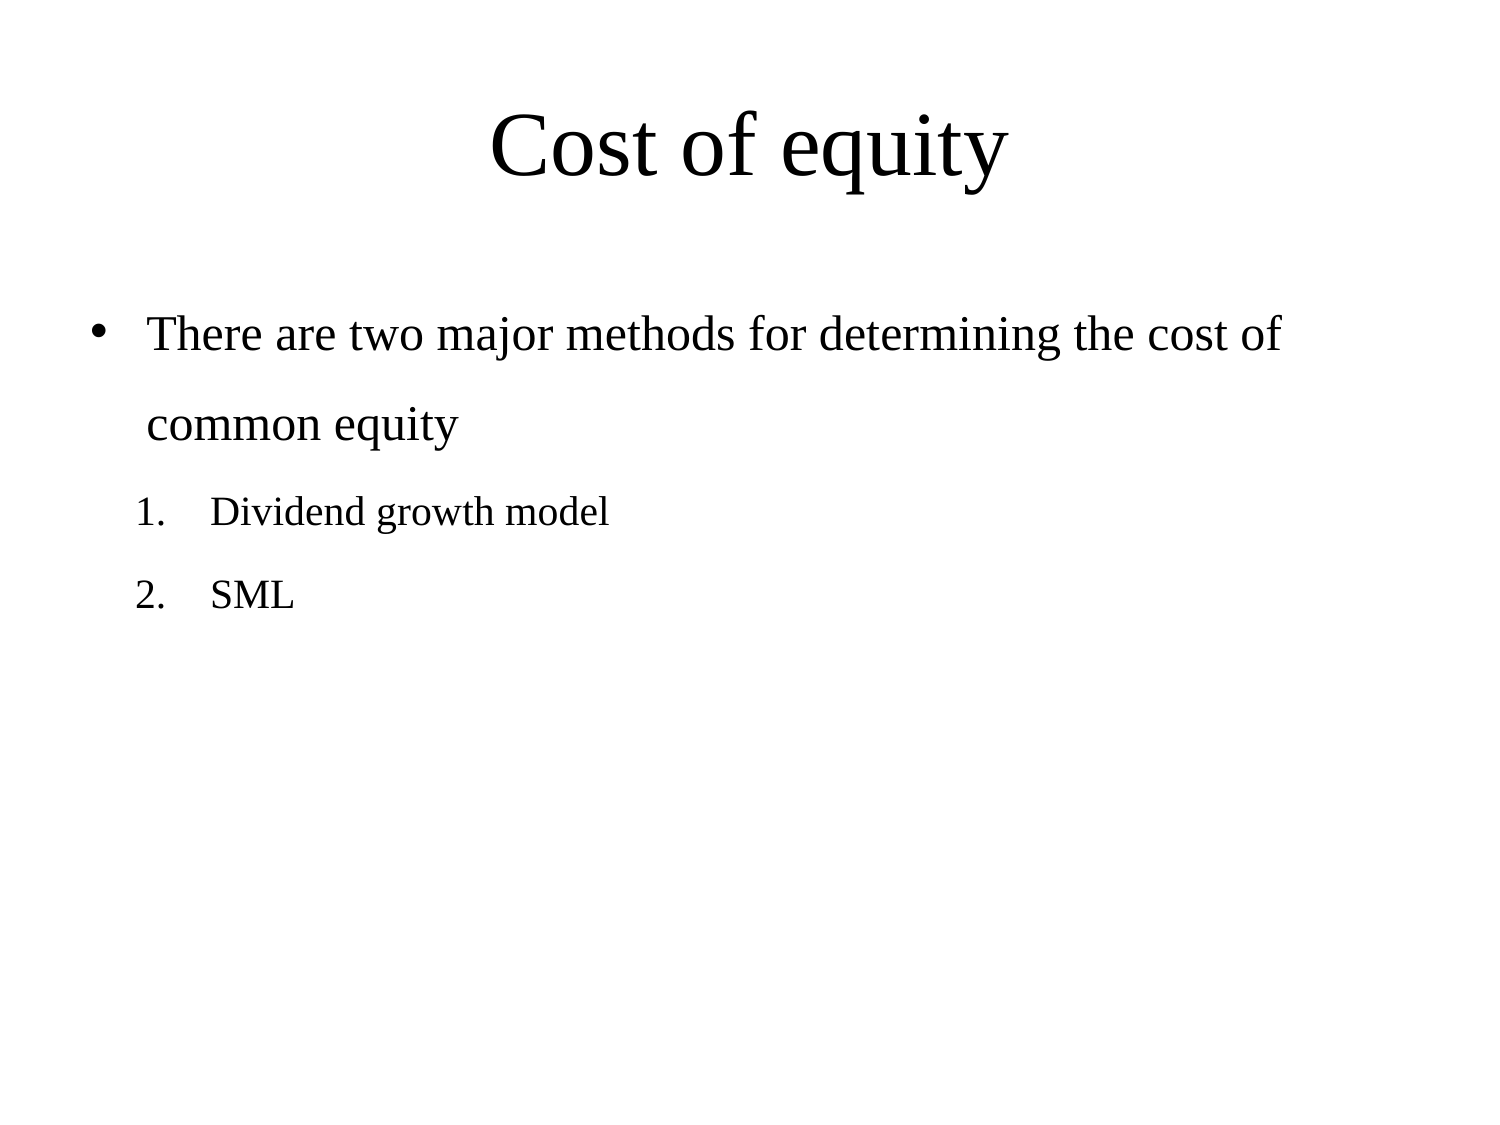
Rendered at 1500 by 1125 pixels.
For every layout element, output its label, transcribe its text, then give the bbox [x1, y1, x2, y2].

list There are two major methods for determining the cost of common equity Dividend growth model SML [75, 262, 1425, 1005]
title Cost of equity [75, 45, 1425, 233]
